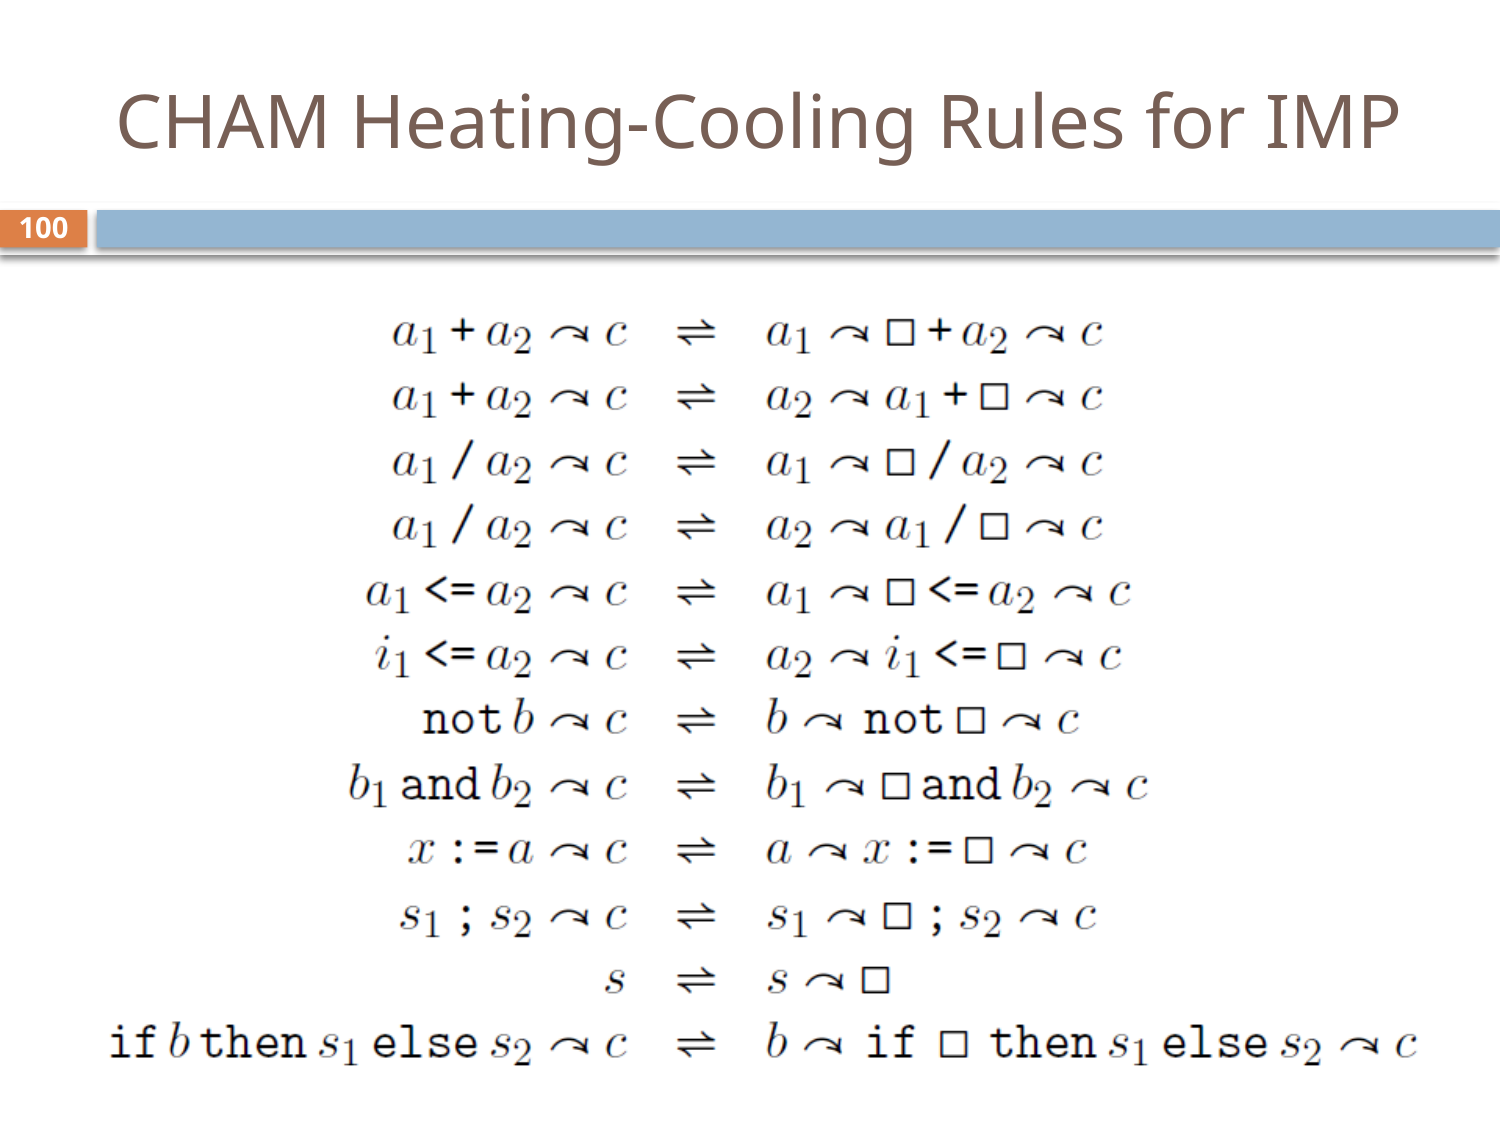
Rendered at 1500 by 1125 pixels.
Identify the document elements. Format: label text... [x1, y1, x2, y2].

picture [85, 299, 1438, 1076]
slide_number 100 [0, 208, 88, 249]
title CHAM Heating-Cooling Rules for IMP [100, 37, 1438, 200]
